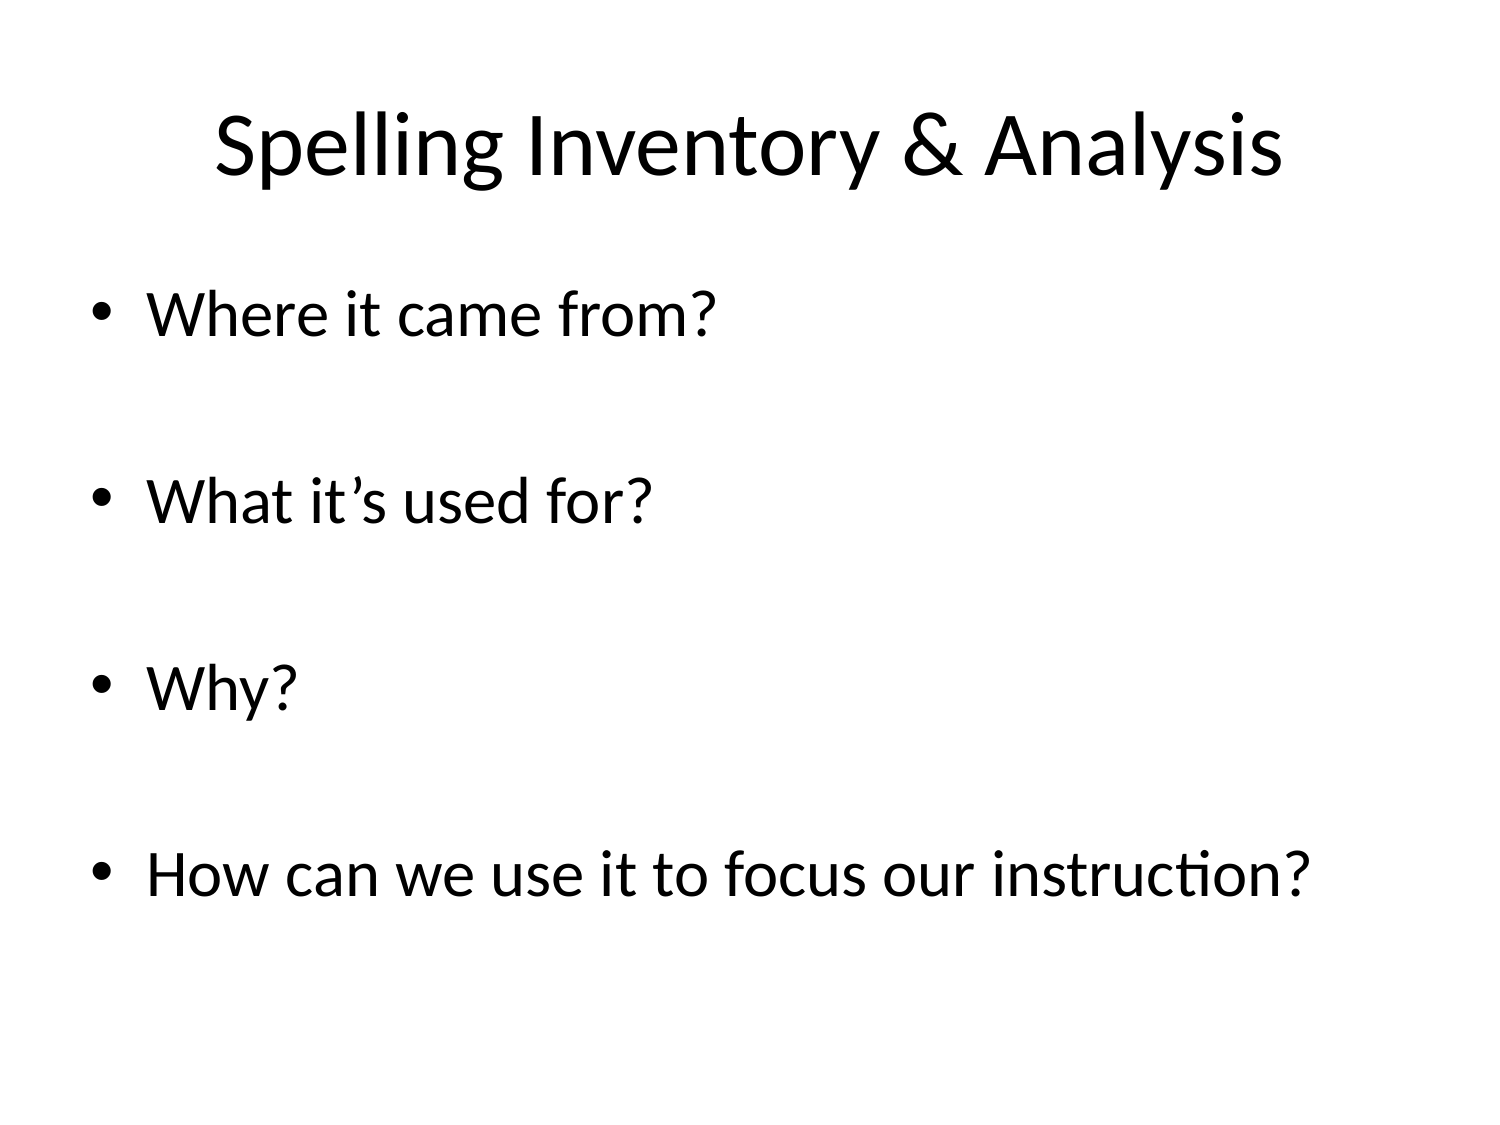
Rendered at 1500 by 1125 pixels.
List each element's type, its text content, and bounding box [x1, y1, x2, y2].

title Spelling Inventory & Analysis [74, 44, 1426, 233]
list Where it came from? What it’s used for? Why? How can we use it to focus our instruction? [74, 262, 1426, 1006]
